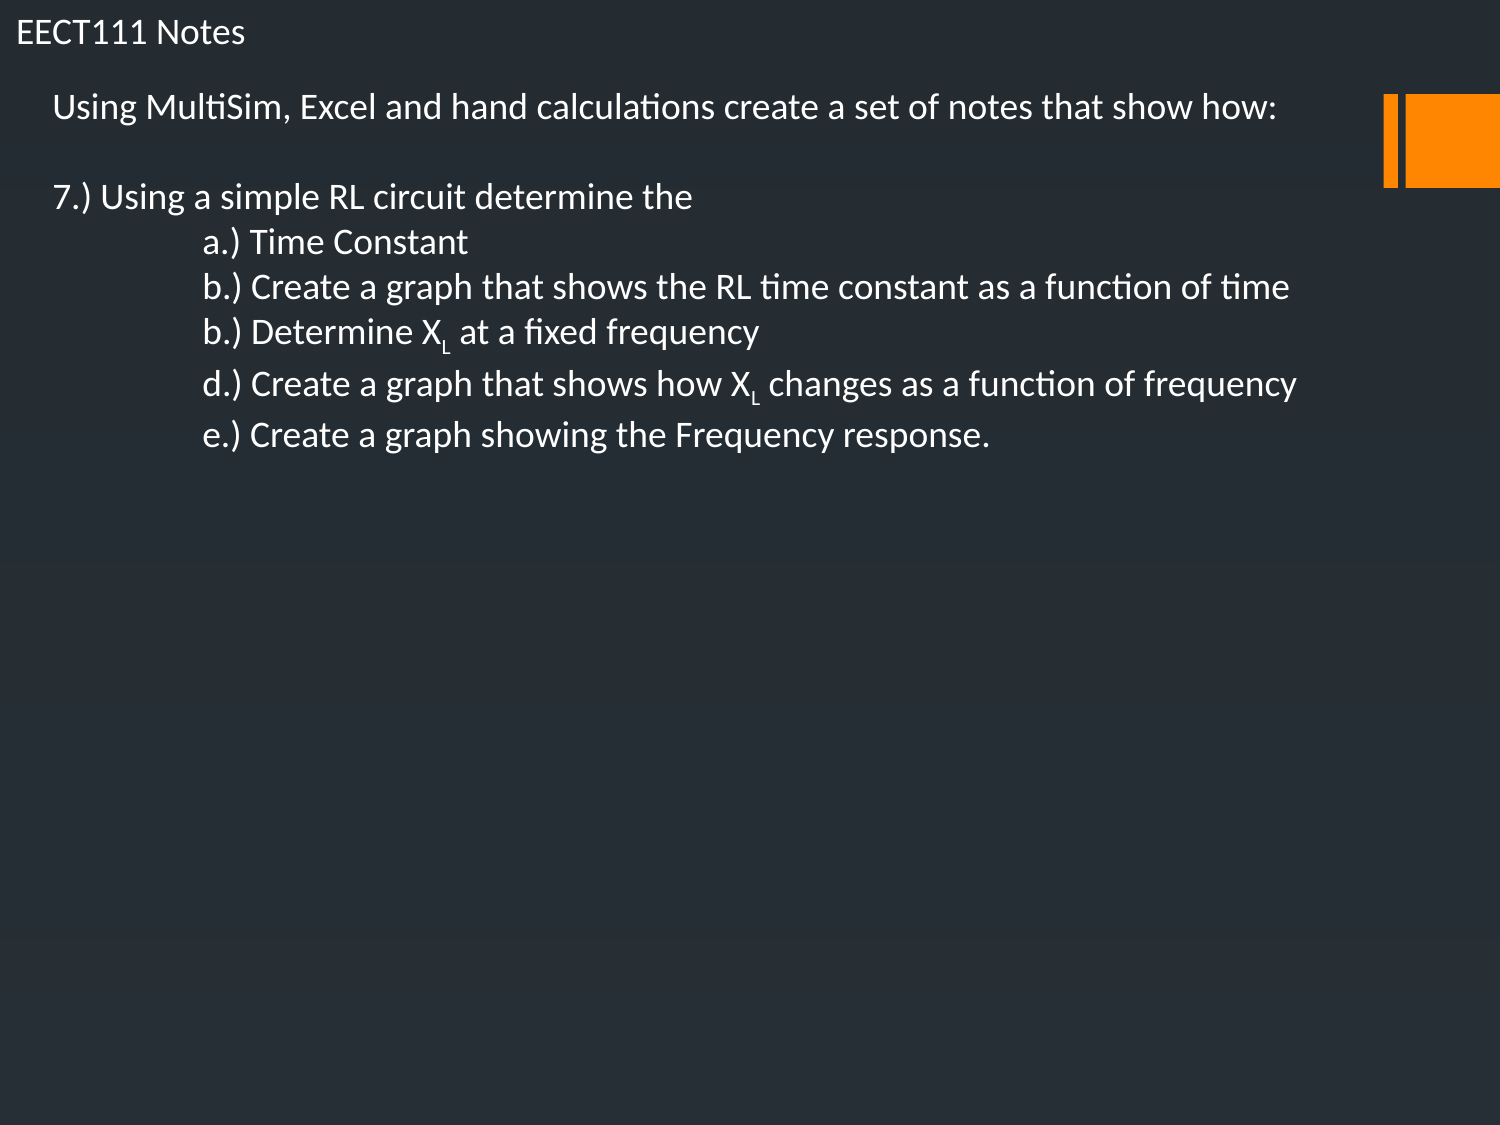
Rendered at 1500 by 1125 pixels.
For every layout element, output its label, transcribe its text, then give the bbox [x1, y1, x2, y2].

text_box Using MultiSim, Excel and hand calculations create a set of notes that show how: 7.) Using a simple RL circuit determine the a.) Time Constant b.) Create a graph that shows the RL time constant as a function of time b.) Determine XL at a fixed frequency d.) Create a graph that shows how XL changes as a function of frequency e.) Create a graph showing the Frequency response. [37, 74, 1463, 507]
text_box EECT111 Notes [1, 0, 261, 60]
